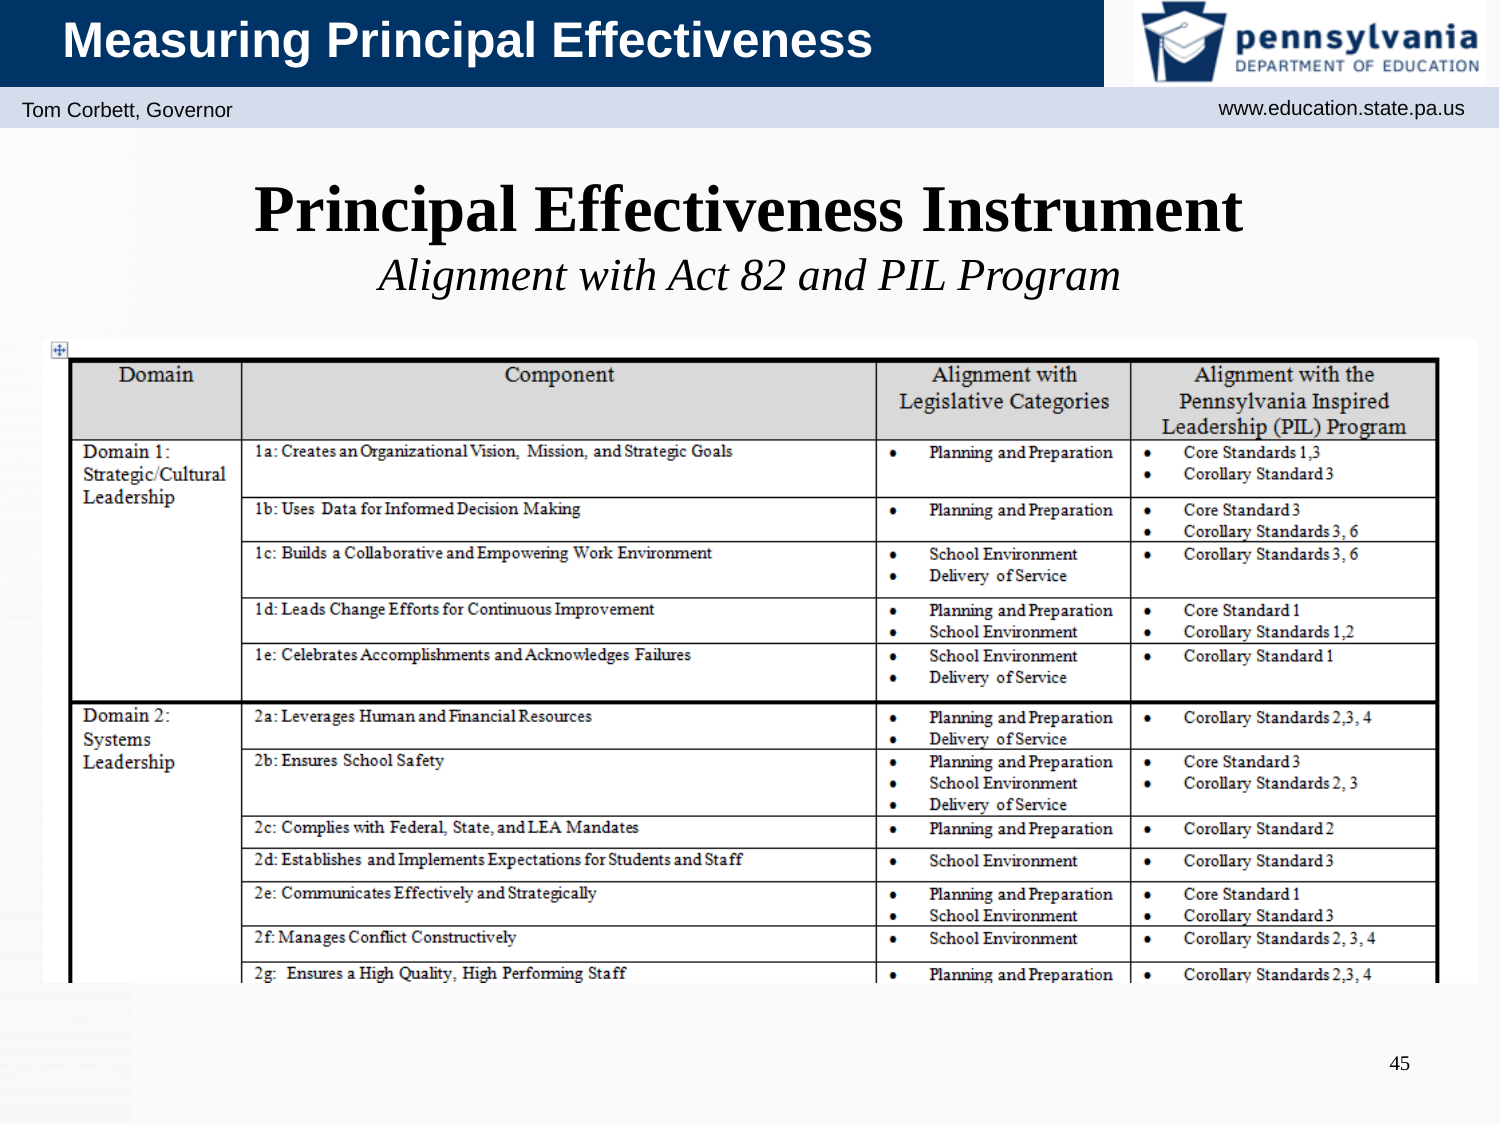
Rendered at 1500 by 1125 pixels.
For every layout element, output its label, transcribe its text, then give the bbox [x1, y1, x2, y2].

picture [0, 0, 1500, 1125]
text_box 45 [1374, 1042, 1444, 1103]
title Principal Effectiveness Instrument Alignment with Act 82 and PIL Program [75, 157, 1425, 337]
